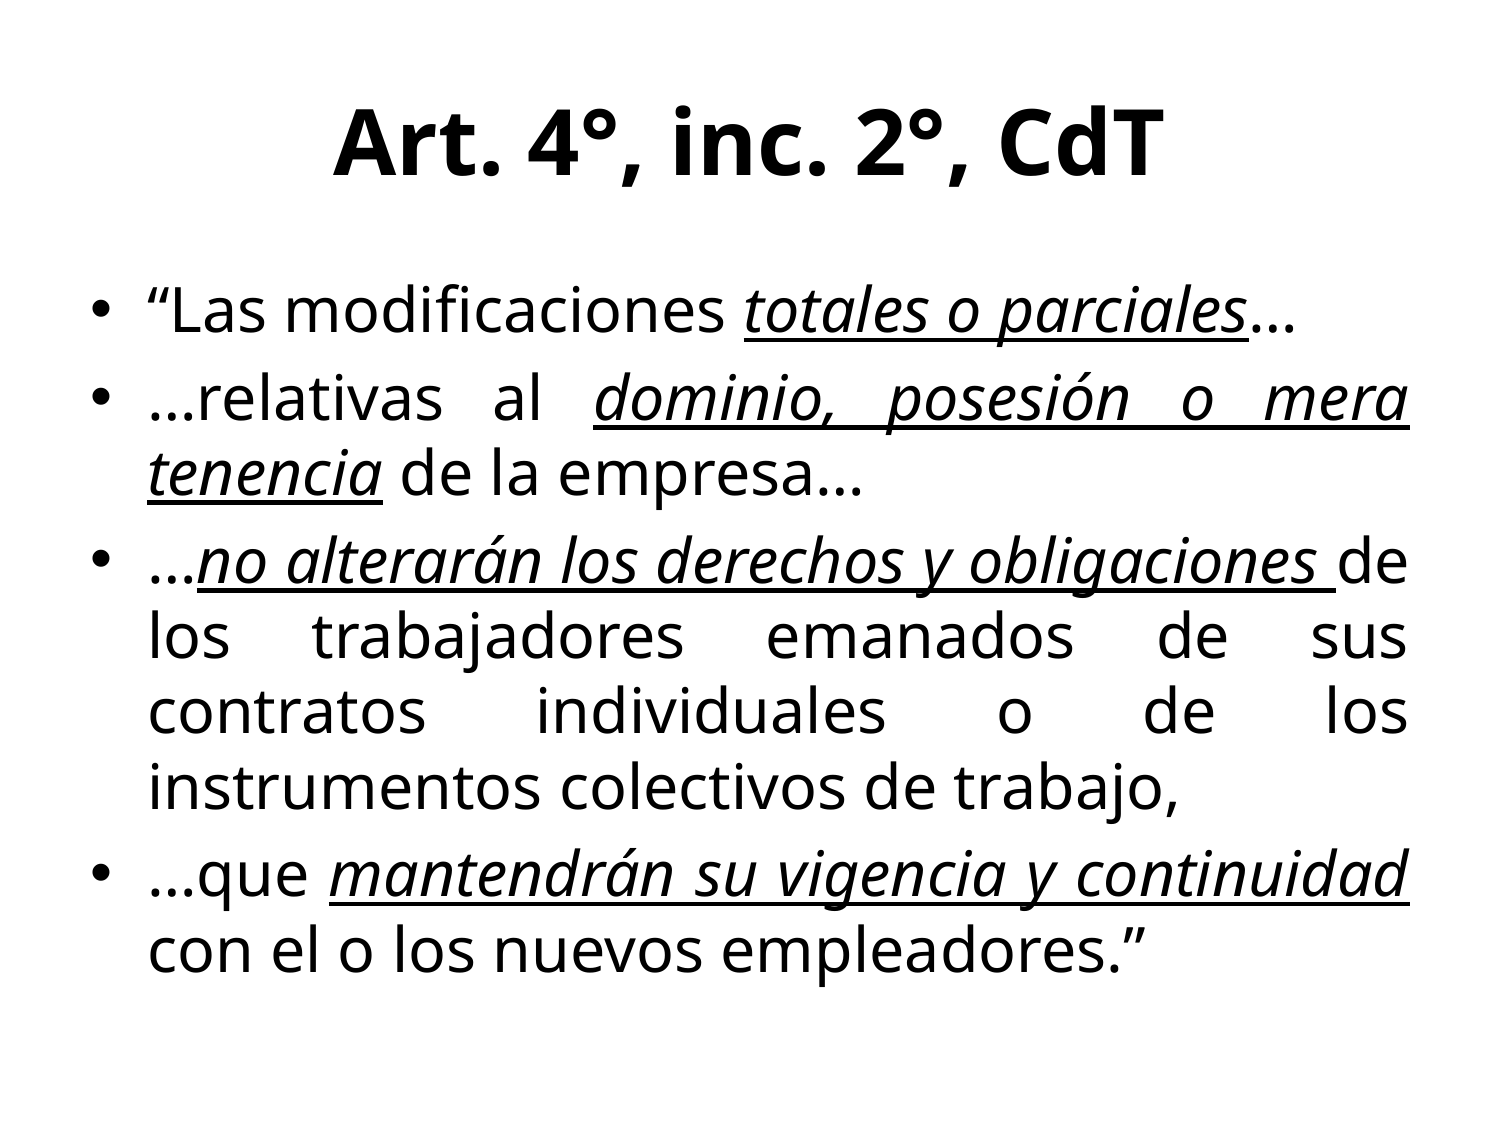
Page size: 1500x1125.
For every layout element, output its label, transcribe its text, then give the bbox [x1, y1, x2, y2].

list “Las modificaciones totales o parciales… …relativas al dominio, posesión o mera tenencia de la empresa… …no alterarán los derechos y obligaciones de los trabajadores emanados de sus contratos individuales o de los instrumentos colectivos de trabajo, …que mantendrán su vigencia y continuidad con el o los nuevos empleadores.” [74, 262, 1426, 1006]
title Art. 4°, inc. 2°, CdT [74, 44, 1426, 233]
